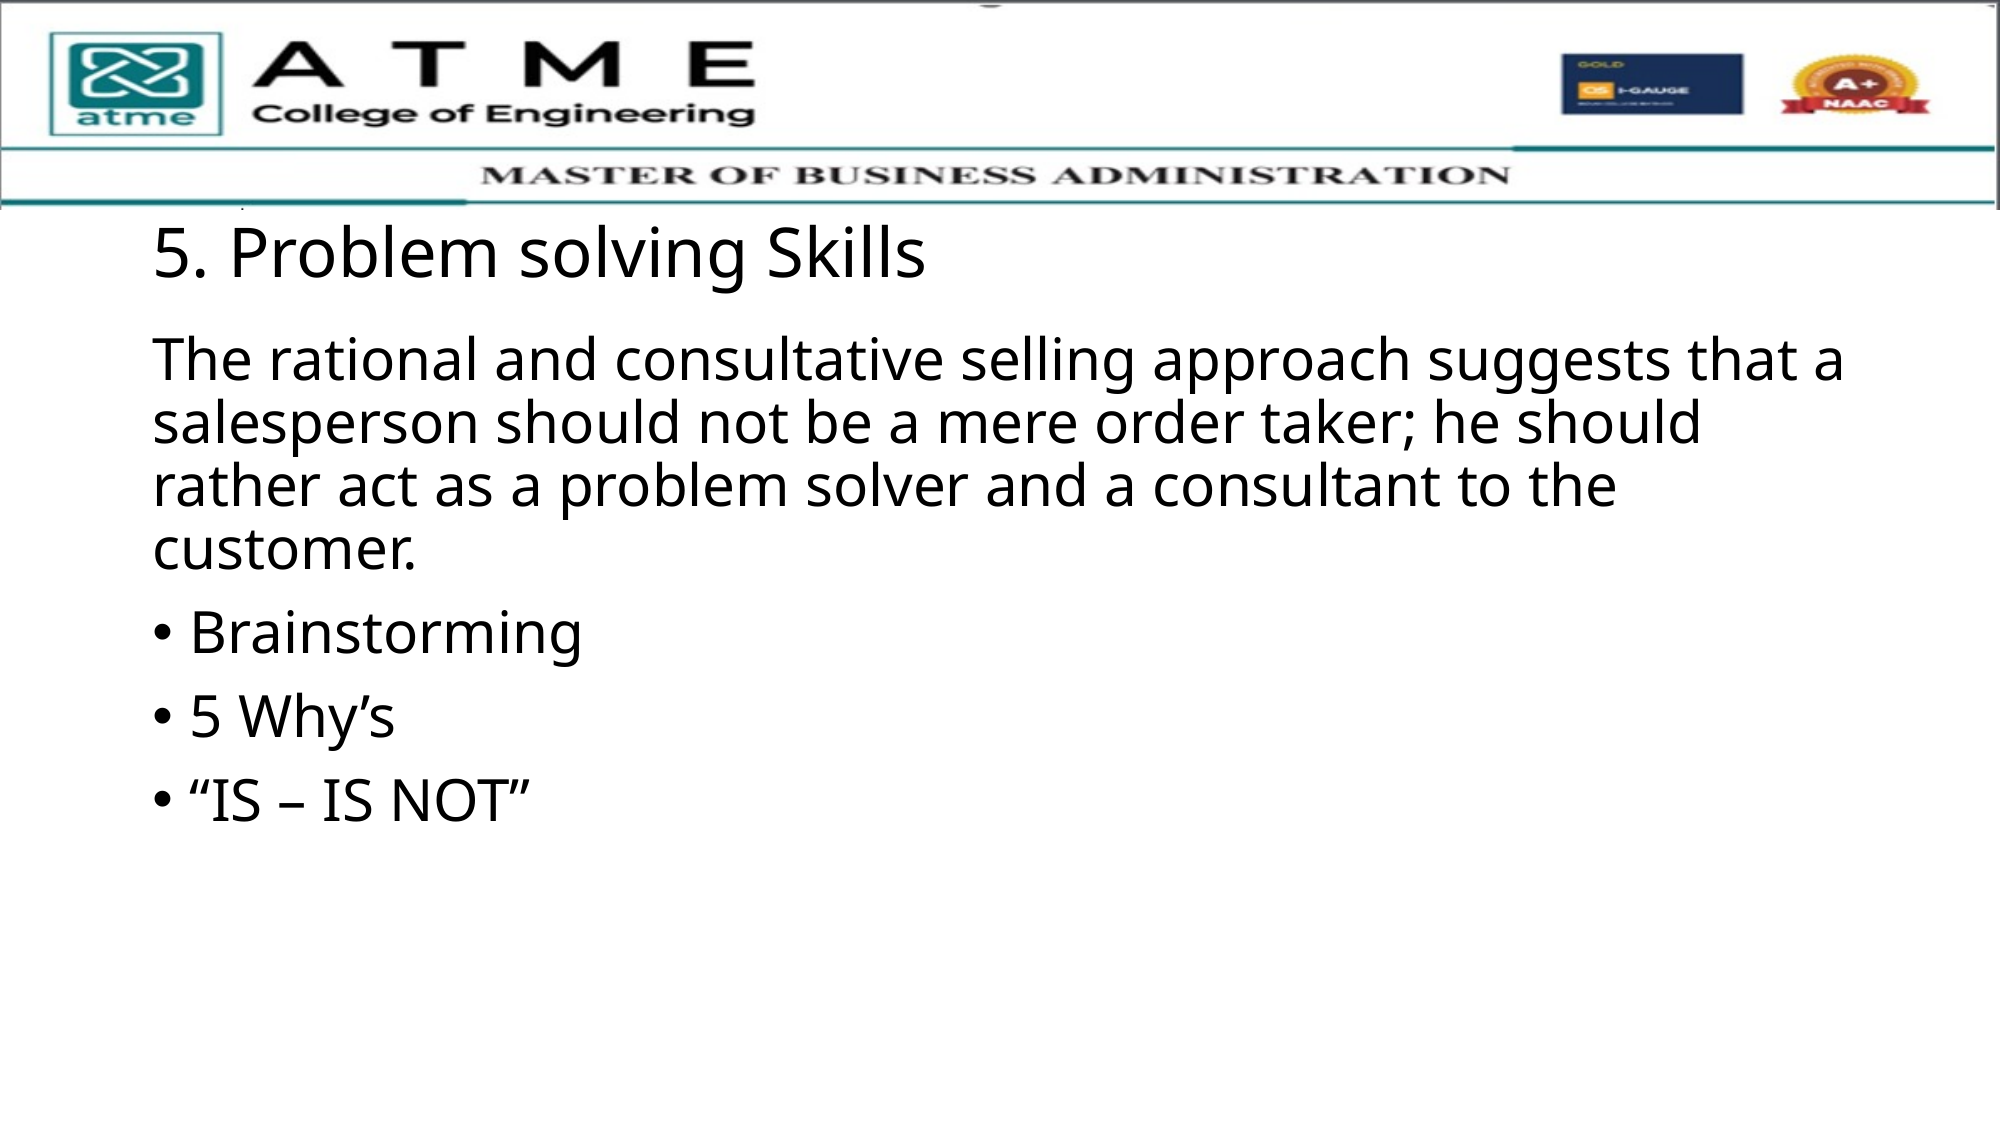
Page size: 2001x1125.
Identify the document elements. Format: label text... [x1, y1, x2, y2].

picture [0, 0, 2000, 210]
title 5. Problem solving Skills [137, 210, 1863, 300]
list The rational and consultative selling approach suggests that a salesperson should not be a mere order taker; he should rather act as a problem solver and a consultant to the customer. Brainstorming 5 Why’s “IS – IS NOT” [137, 322, 1863, 1111]
